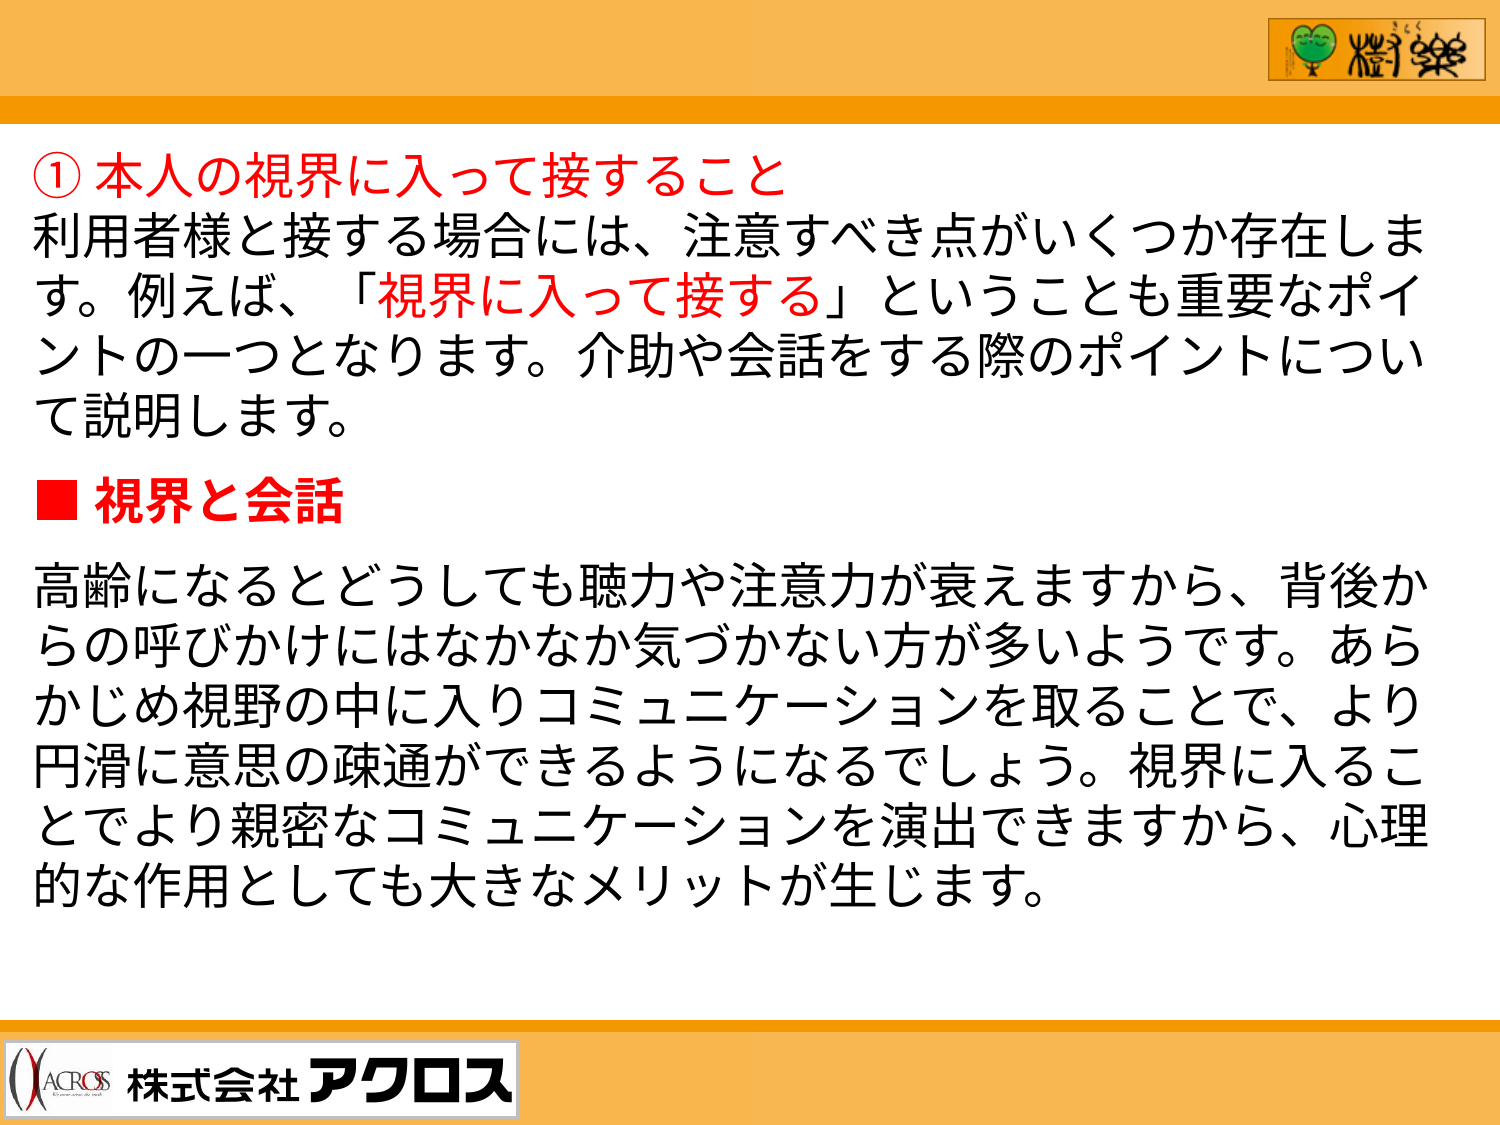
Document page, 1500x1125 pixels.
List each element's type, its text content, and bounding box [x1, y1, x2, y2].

picture [0, 1020, 1500, 1125]
picture [0, 0, 1500, 124]
text_box ①本人の視界に入って接すること 利用者様と接する場合には、注意すべき点がいくつか存在します。例えば、「視界に入って接する」ということも重要なポイントの一つとなります。介助や会話をする際のポイントについて説明します。 ■視界と会話 高齢になるとどうしても聴力や注意力が衰えますから、背後からの呼びかけにはなかなか気づかない方が多いようです。あらかじめ視野の中に入りコミュニケーションを取ることで、より円滑に意思の疎通ができるようになるでしょう。視界に入ることでより親密なコミュニケーションを演出できますから、心理的な作用としても大きなメリットが生じます。 [17, 137, 1459, 922]
